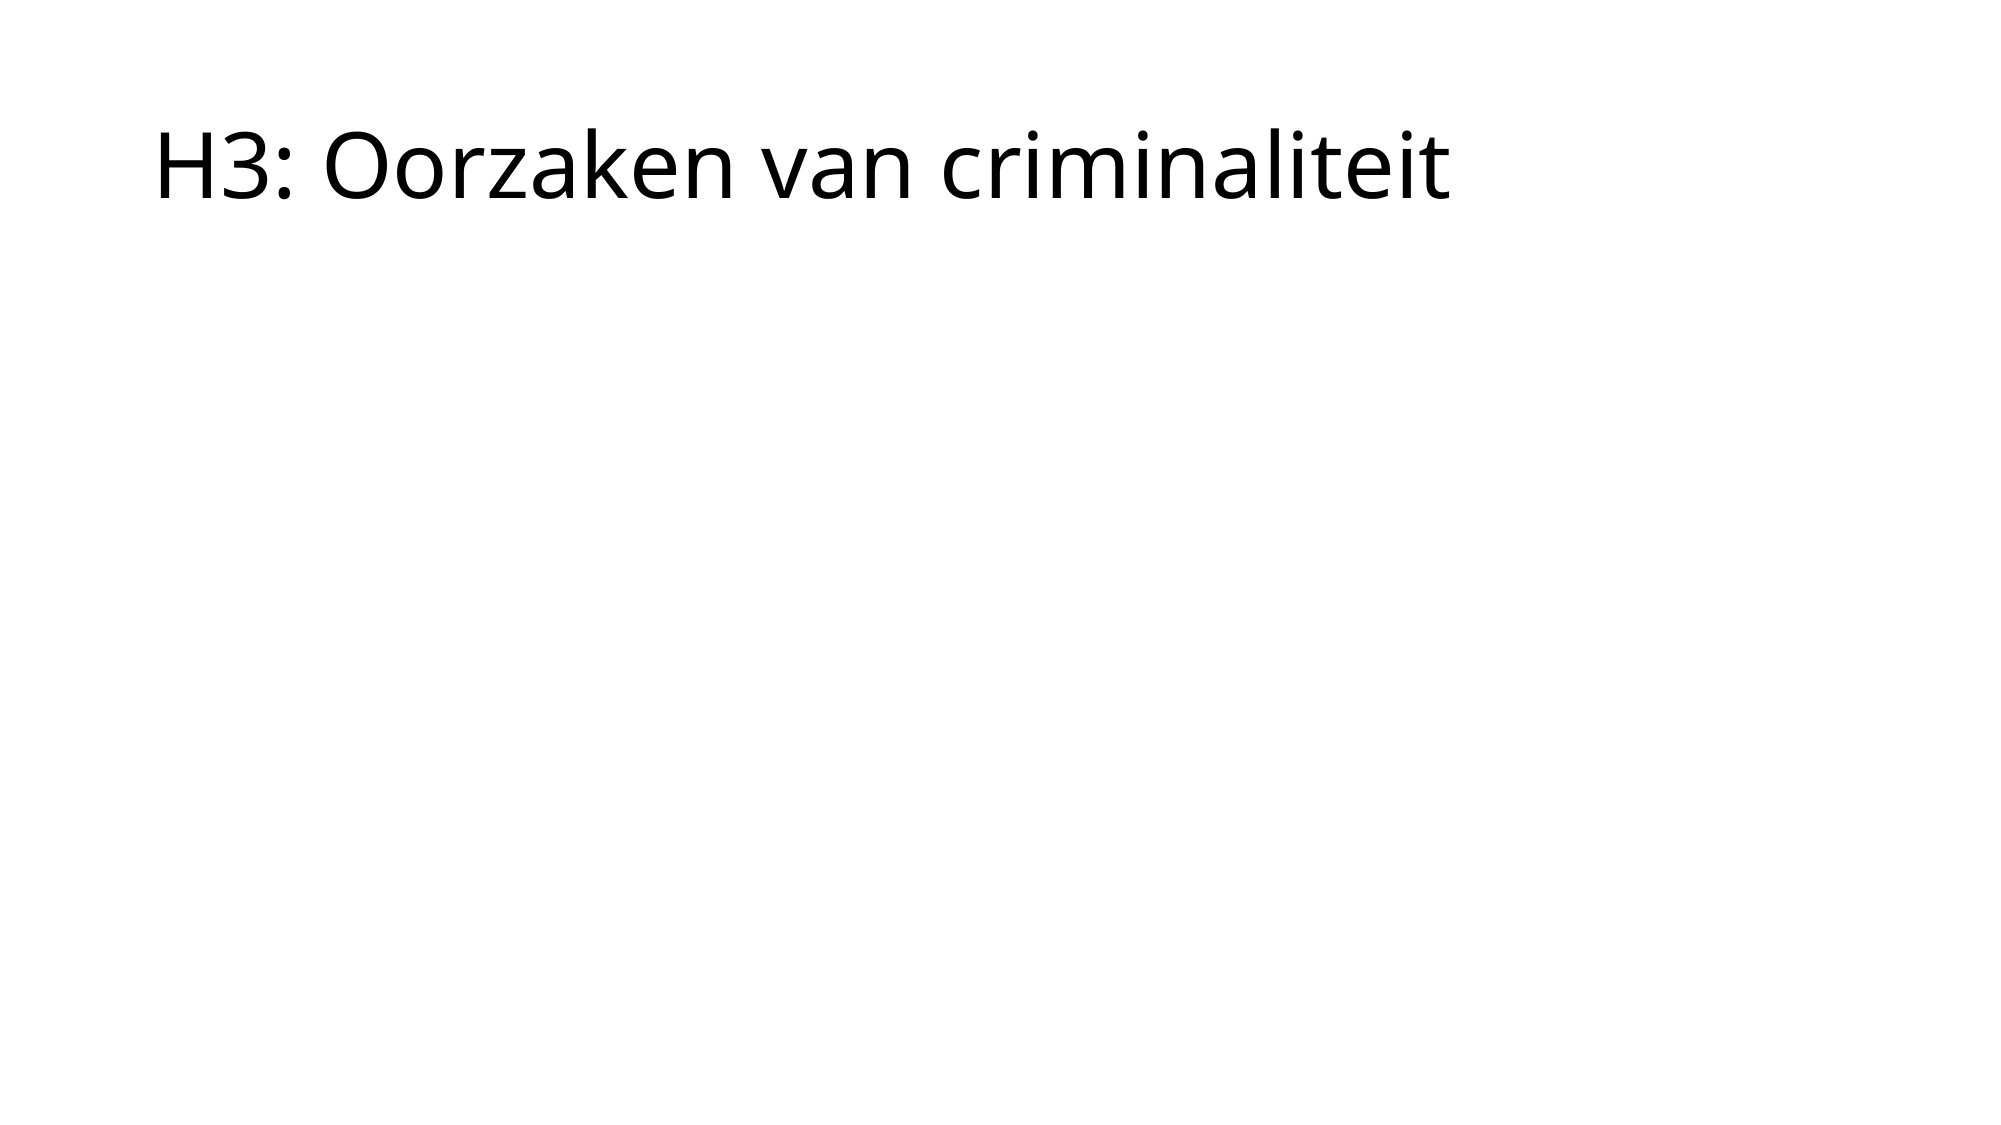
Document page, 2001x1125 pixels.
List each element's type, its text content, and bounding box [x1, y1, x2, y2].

title H3: Oorzaken van criminaliteit [137, 59, 1863, 278]
